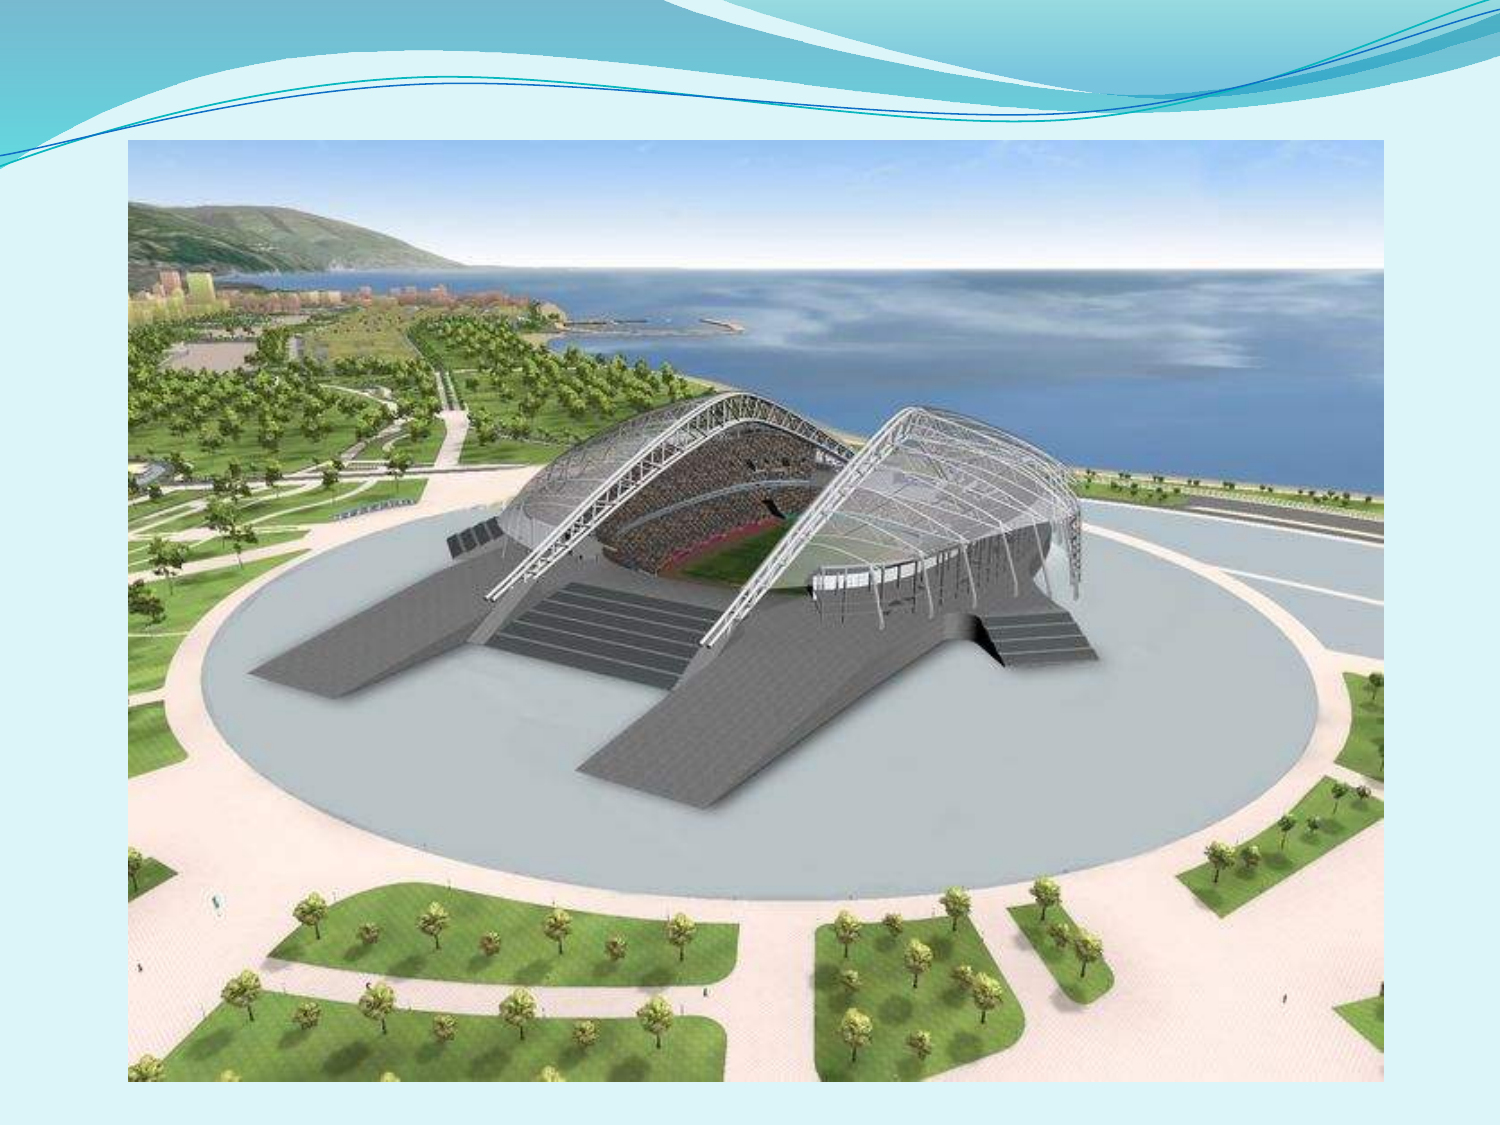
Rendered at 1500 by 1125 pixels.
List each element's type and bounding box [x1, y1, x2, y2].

picture [128, 140, 1385, 1082]
